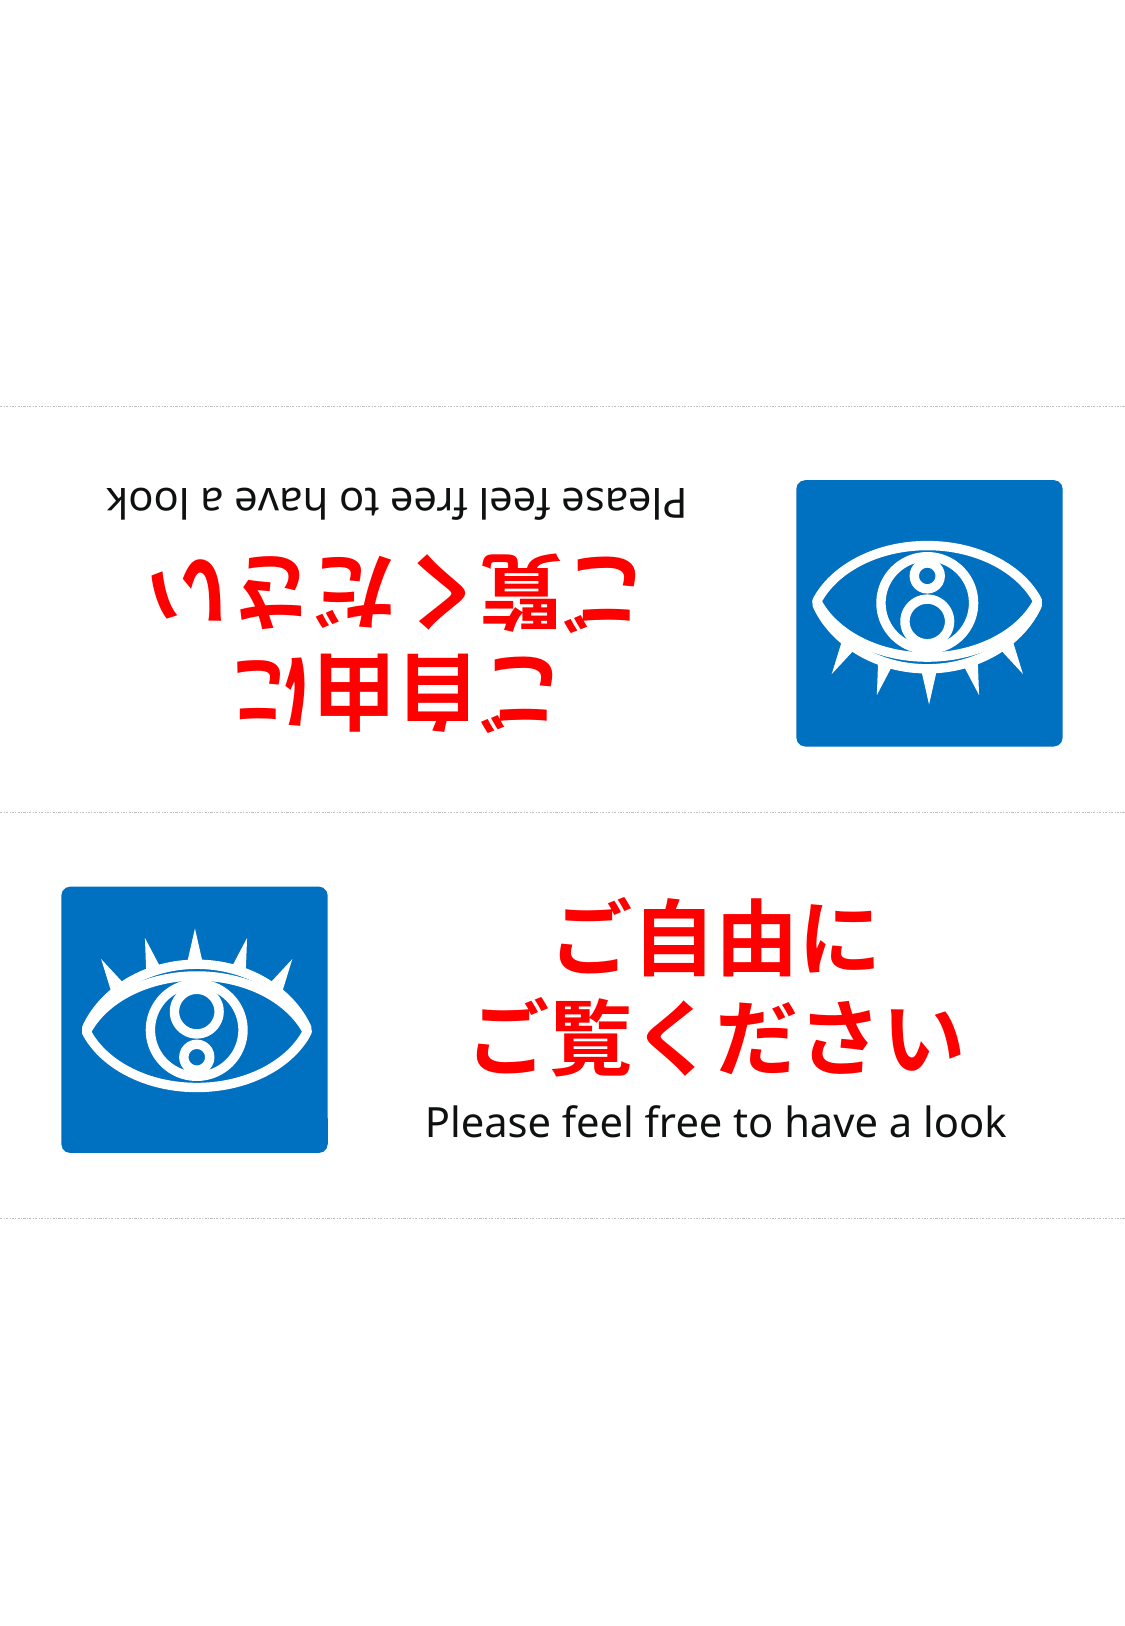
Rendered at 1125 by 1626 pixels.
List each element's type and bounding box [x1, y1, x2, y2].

text_box [796, 480, 1063, 747]
text_box [73, 471, 720, 753]
text_box [61, 886, 328, 1153]
text_box [392, 878, 1039, 1155]
